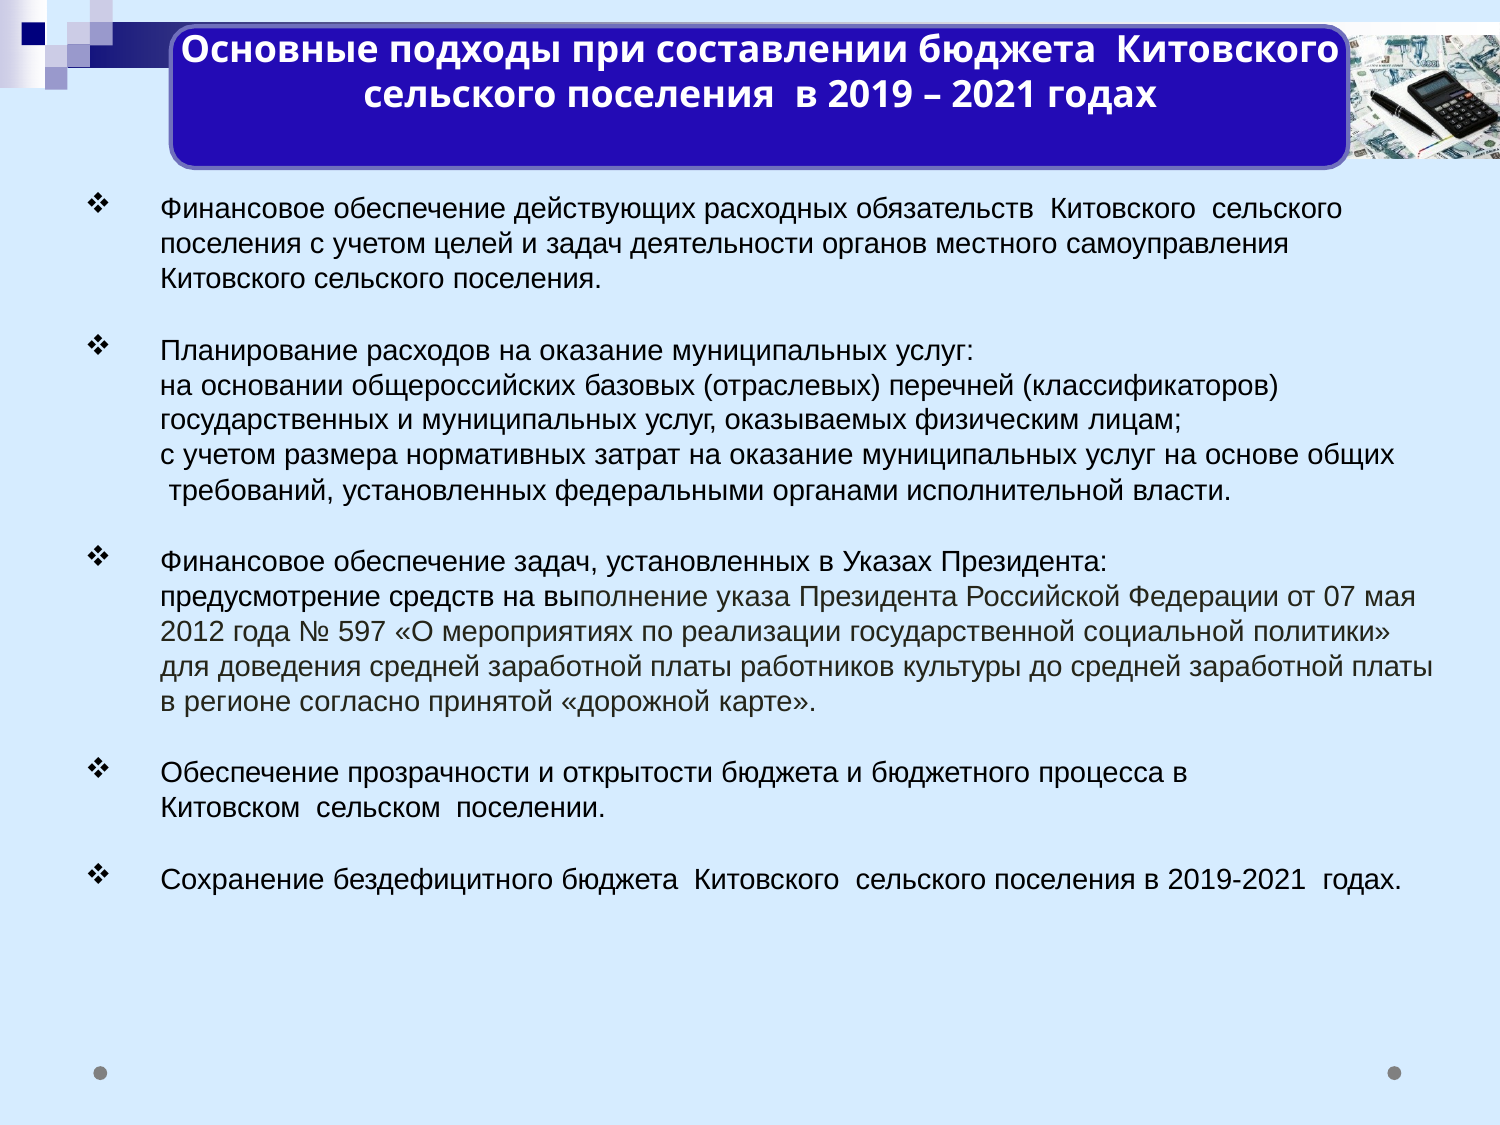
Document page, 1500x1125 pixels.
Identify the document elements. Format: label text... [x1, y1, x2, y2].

text_box [67, 44, 90, 68]
text_box [89, 22, 113, 46]
text_box [45, 67, 68, 90]
text_box Финансовое обеспечение действующих расходных обязательств Китовского сельского поселения с учетом целей и задач деятельности органов местного самоуправления Китовского сельского поселения. Планирование расходов на оказание муниципальных услуг: на основании общероссийских базовых (отраслевых) перечней (классификаторов) государственных и муниципальных услуг, оказываемых физическим лицам; с учетом размера нормативных затрат на оказание муниципальных услуг на основе общих требований, установленных федеральными органами исполнительной власти. Финансовое обеспечение задач, установленных в Указах Президента: предусмотрение средств на выполнение указа Президента Российской Федерации от 07 мая 2012 года № 597 «О мероприятиях по реализации государственной социальной политики» для доведения средней заработной платы работников культуры до средней заработной платы в регионе согласно принятой «дорожной карте». Обеспечение прозрачности и открытости бюджета и бюджетного процесса в Китовском сельском поселении. Сохранение бездефицитного бюджета Китовского сельского поселения в 2019-2021 годах. [83, 187, 1450, 896]
text_box [1346, 35, 1500, 160]
text_box [45, 45, 67, 67]
text_box [90, 22, 1500, 68]
text_box [89, 0, 113, 22]
text_box [0, 0, 47, 88]
text_box [21, 22, 45, 46]
text_box [67, 22, 89, 44]
text_box [170, 26, 1349, 169]
